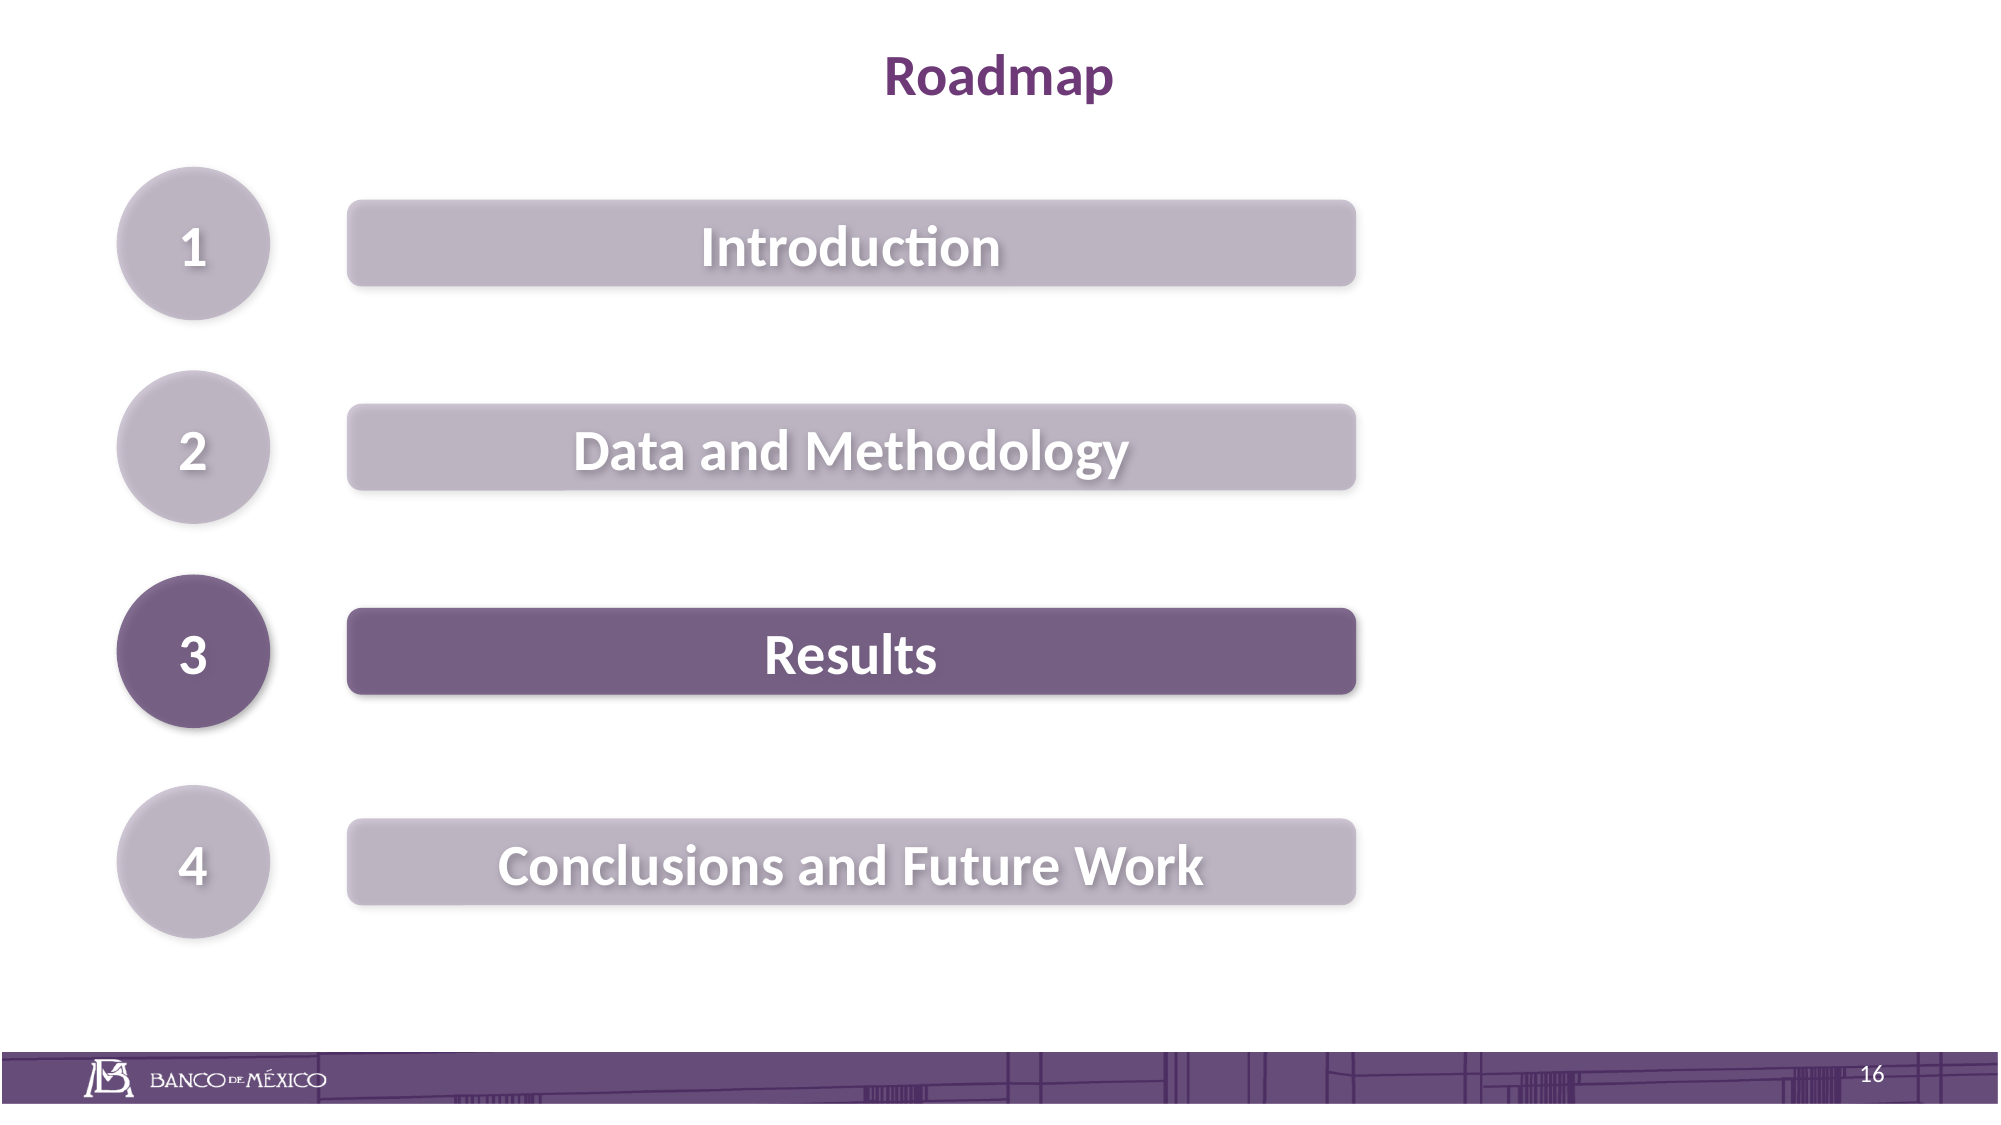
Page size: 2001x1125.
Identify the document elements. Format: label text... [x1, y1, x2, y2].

title Roadmap [99, 0, 1900, 149]
text_box 3 [114, 572, 273, 731]
footer [683, 1042, 1317, 1103]
picture [2, 1052, 1998, 1104]
text_box Conclusions and Future Work [344, 816, 1359, 908]
slide_number 16 [1433, 1042, 1900, 1103]
text_box Data and Methodology [344, 401, 1359, 493]
text_box 4 [114, 782, 273, 941]
text_box Introduction [344, 197, 1359, 289]
text_box 2 [114, 368, 273, 526]
text_box 1 [114, 164, 273, 323]
text_box Results [344, 605, 1359, 697]
